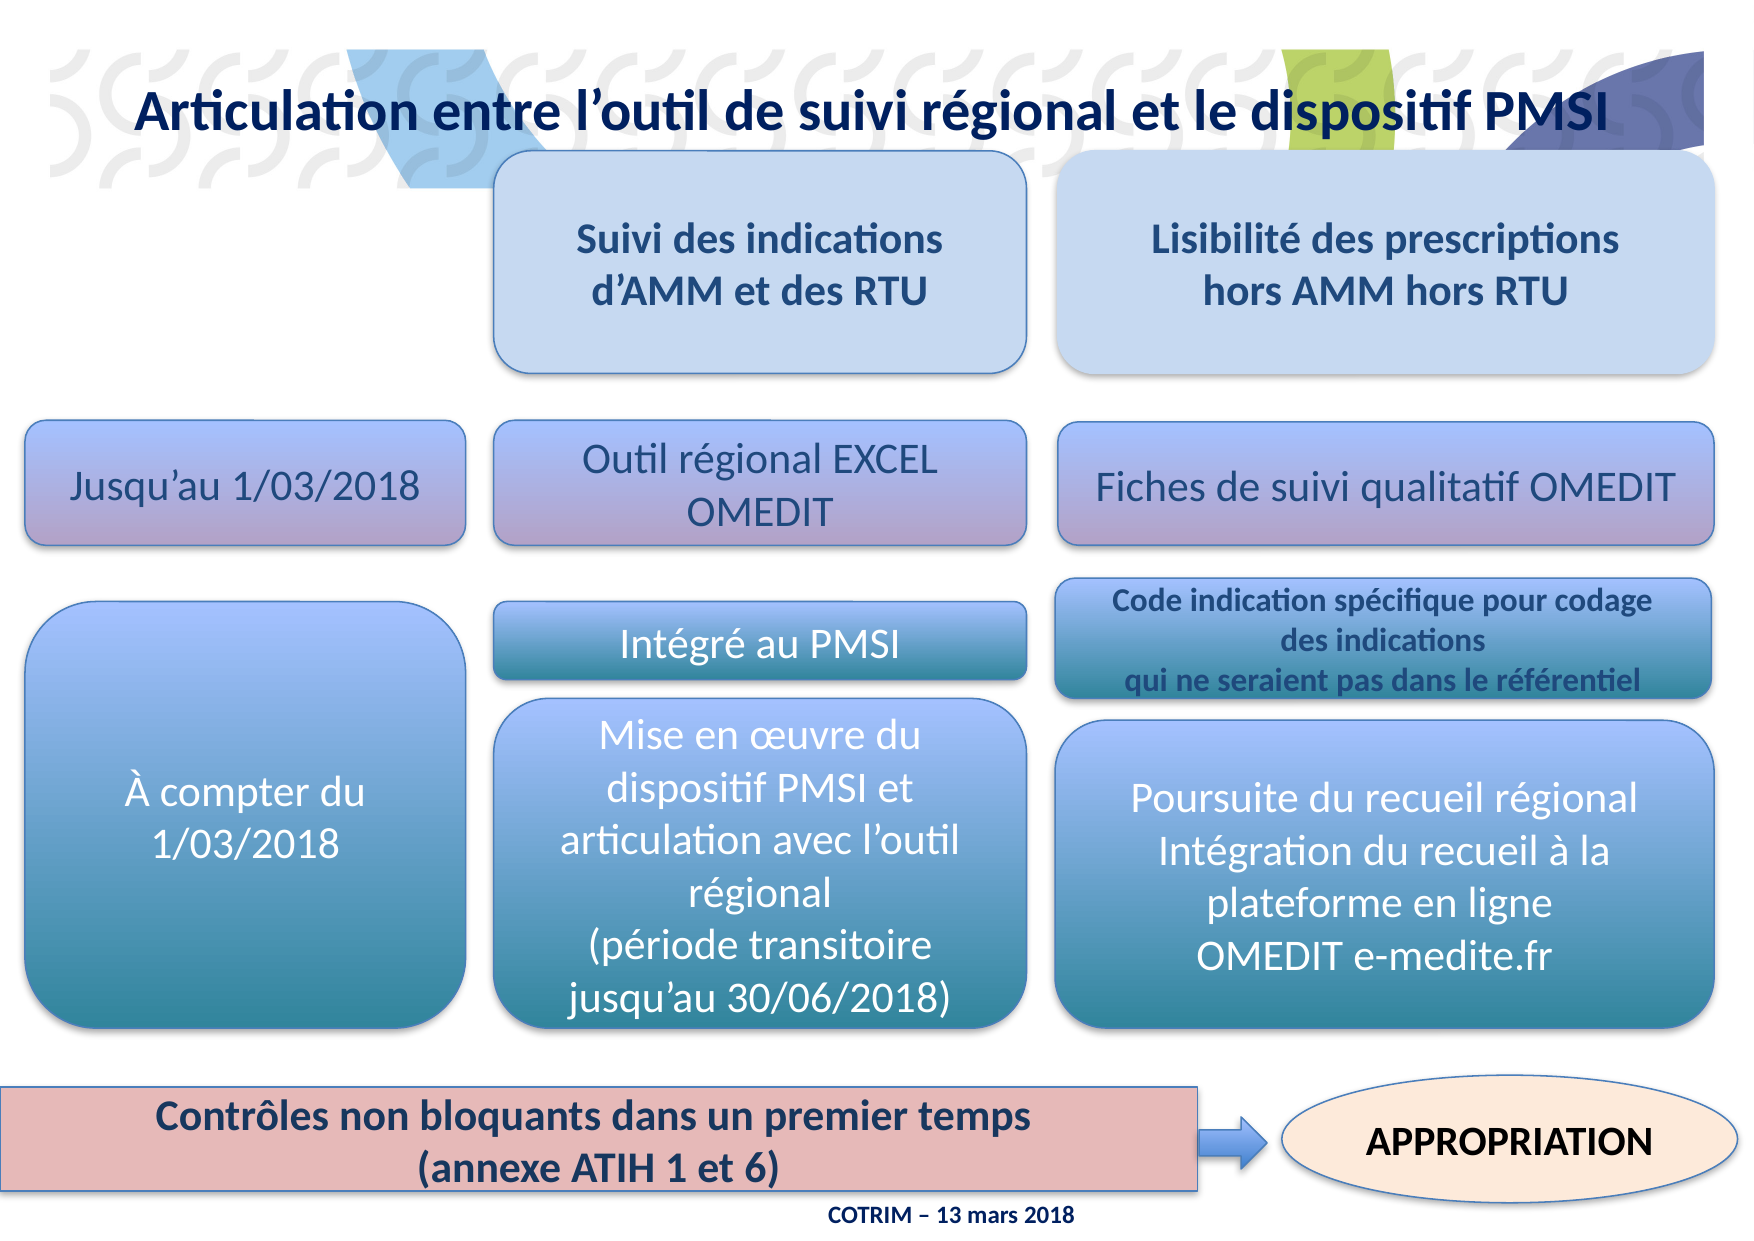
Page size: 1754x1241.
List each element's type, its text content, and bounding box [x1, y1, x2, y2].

text_box Jusqu’au 1/03/2018 [24, 419, 467, 547]
text_box Fiches de suivi qualitatif OMEDIT [1057, 421, 1715, 547]
text_box Lisibilité des prescriptions hors AMM hors RTU [1056, 149, 1715, 375]
text_box Poursuite du recueil régional Intégration du recueil à la plateforme en ligne OMEDIT e-medite.fr [1054, 719, 1715, 1029]
text_box Outil régional EXCEL OMEDIT [492, 419, 1028, 547]
text_box Contrôles non bloquants dans un premier temps (annexe ATIH 1 et 6) [0, 1086, 1198, 1192]
text_box Mise en œuvre du dispositif PMSI et articulation avec l’outil régional (période transitoire jusqu’au 30/06/2018) [492, 697, 1028, 1029]
text_box APPROPRIATION [1281, 1074, 1739, 1204]
text_box Suivi des indications d’AMM et des RTU [492, 149, 1028, 375]
text_box Code indication spécifique pour codage des indications qui ne seraient pas dans le référentiel [1054, 577, 1713, 700]
text_box [1198, 1116, 1268, 1170]
text_box À compter du 1/03/2018 [24, 600, 467, 1029]
picture [0, 0, 1754, 1240]
text_box Articulation entre l’outil de suivi régional et le dispositif PMSI [109, 64, 1636, 150]
text_box Intégré au PMSI [492, 600, 1028, 681]
